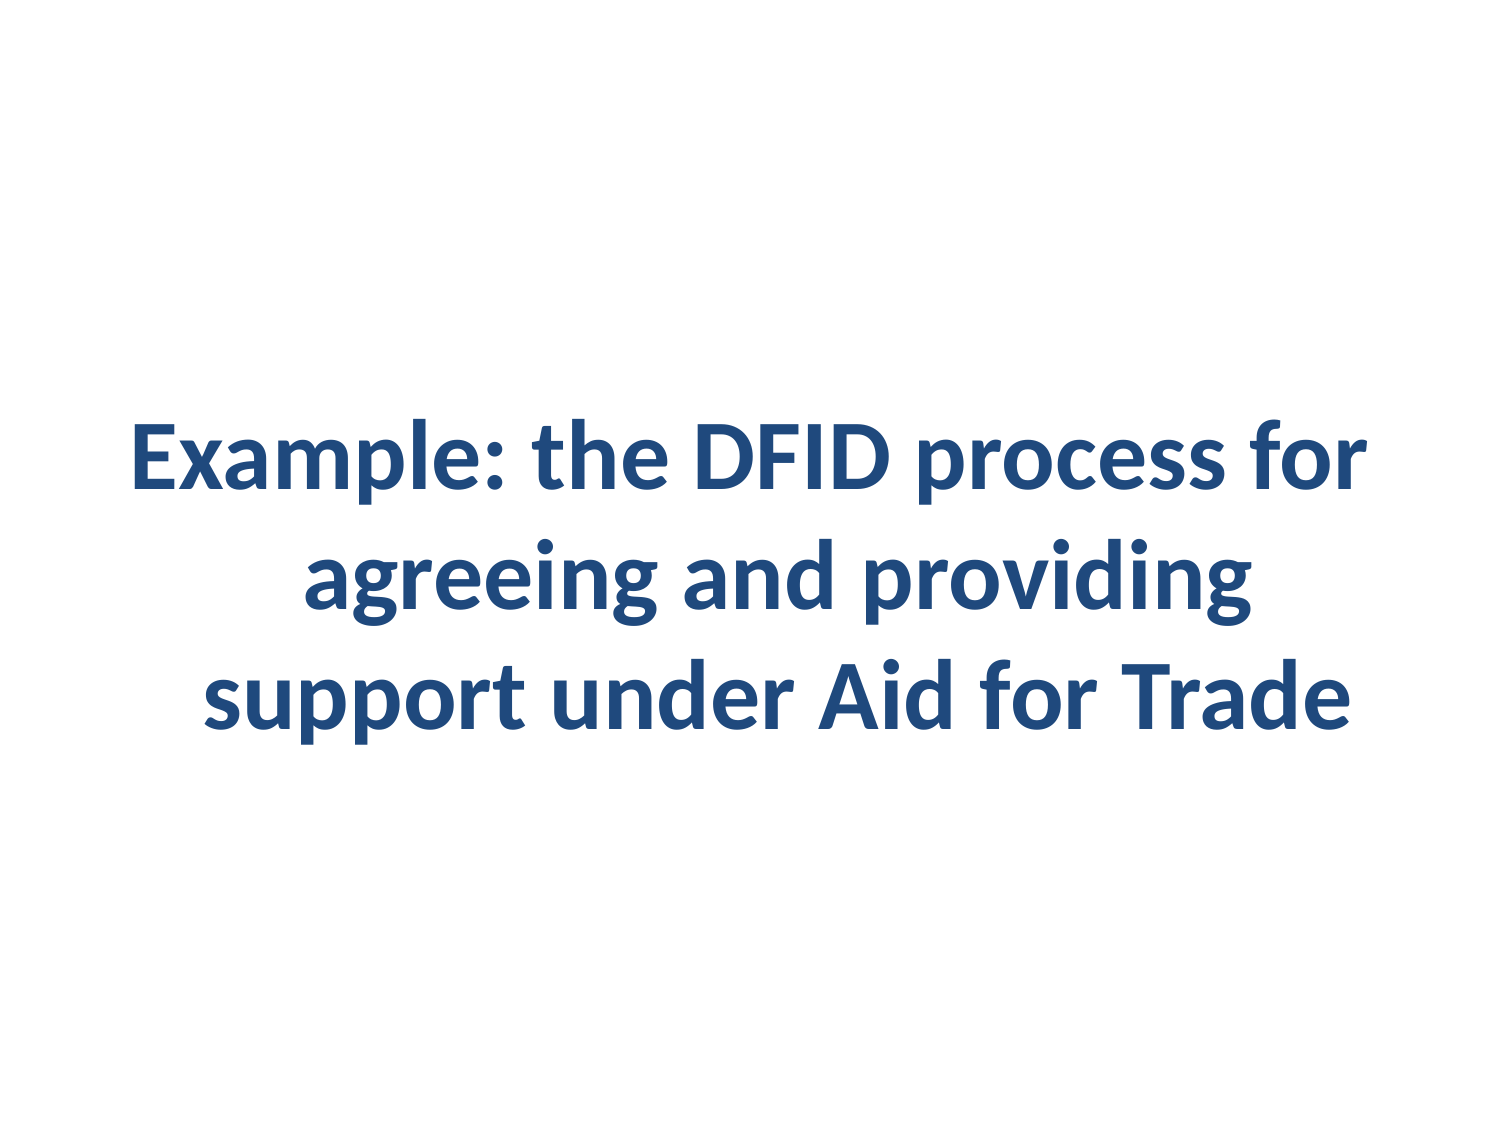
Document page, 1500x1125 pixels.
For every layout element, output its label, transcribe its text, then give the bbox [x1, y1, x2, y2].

list Example: the DFID process for agreeing and providing support under Aid for Trade [74, 262, 1426, 1006]
